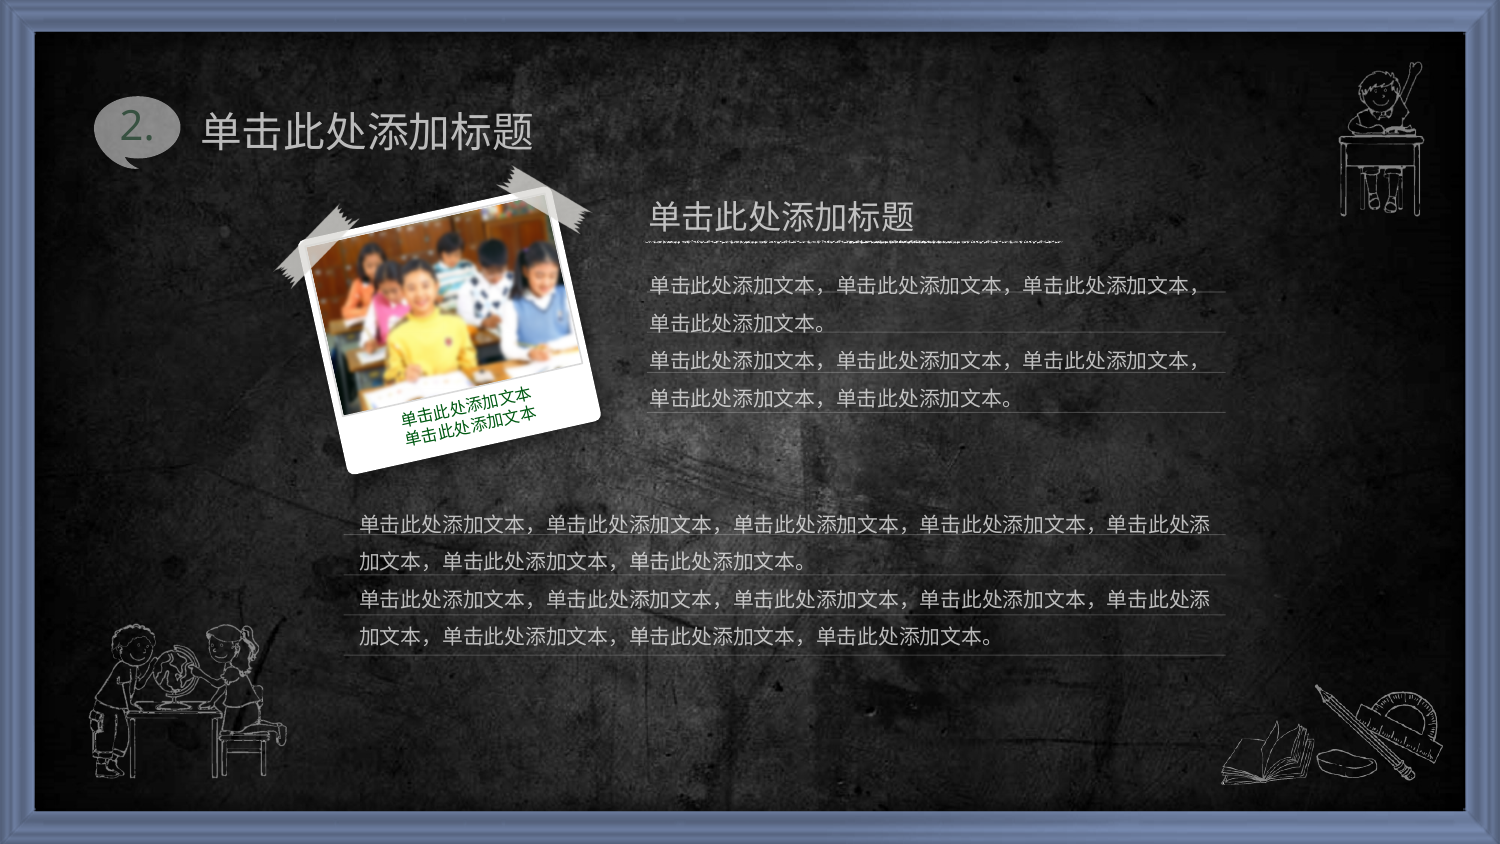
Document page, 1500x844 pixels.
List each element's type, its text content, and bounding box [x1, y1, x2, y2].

picture [64, 582, 292, 791]
picture [1332, 54, 1434, 223]
text_box 单击此处添加标题 [633, 189, 930, 226]
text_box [271, 167, 598, 452]
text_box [343, 491, 1235, 659]
picture [631, 227, 1076, 256]
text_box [634, 253, 1226, 421]
picture [1221, 684, 1443, 785]
title 单击此处添加标题 [185, 97, 1022, 164]
